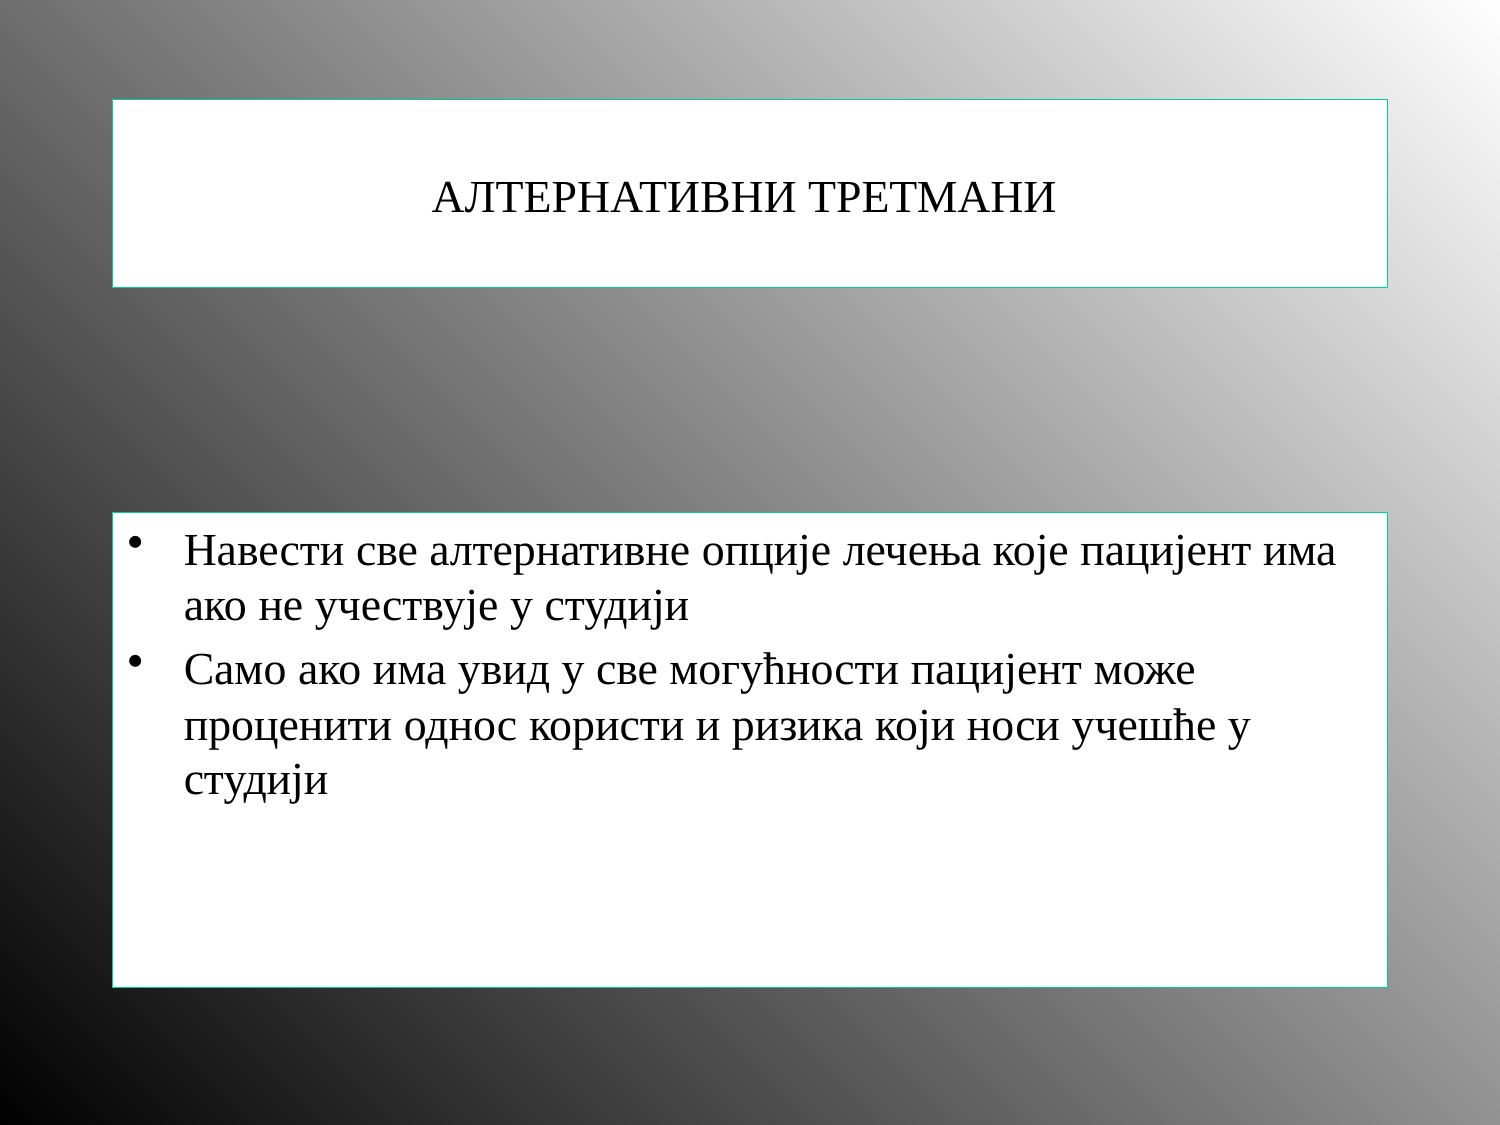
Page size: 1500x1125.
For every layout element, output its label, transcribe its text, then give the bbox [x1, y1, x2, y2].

list Навести све алтернативне опције лечења које пацијент има ако не учествује у студији Само ако има увид у све могућности пацијент може проценити однос користи и ризика који носи учешће у студији [112, 512, 1388, 988]
title АЛТЕРНАТИВНИ ТРЕТМАНИ [112, 99, 1388, 288]
